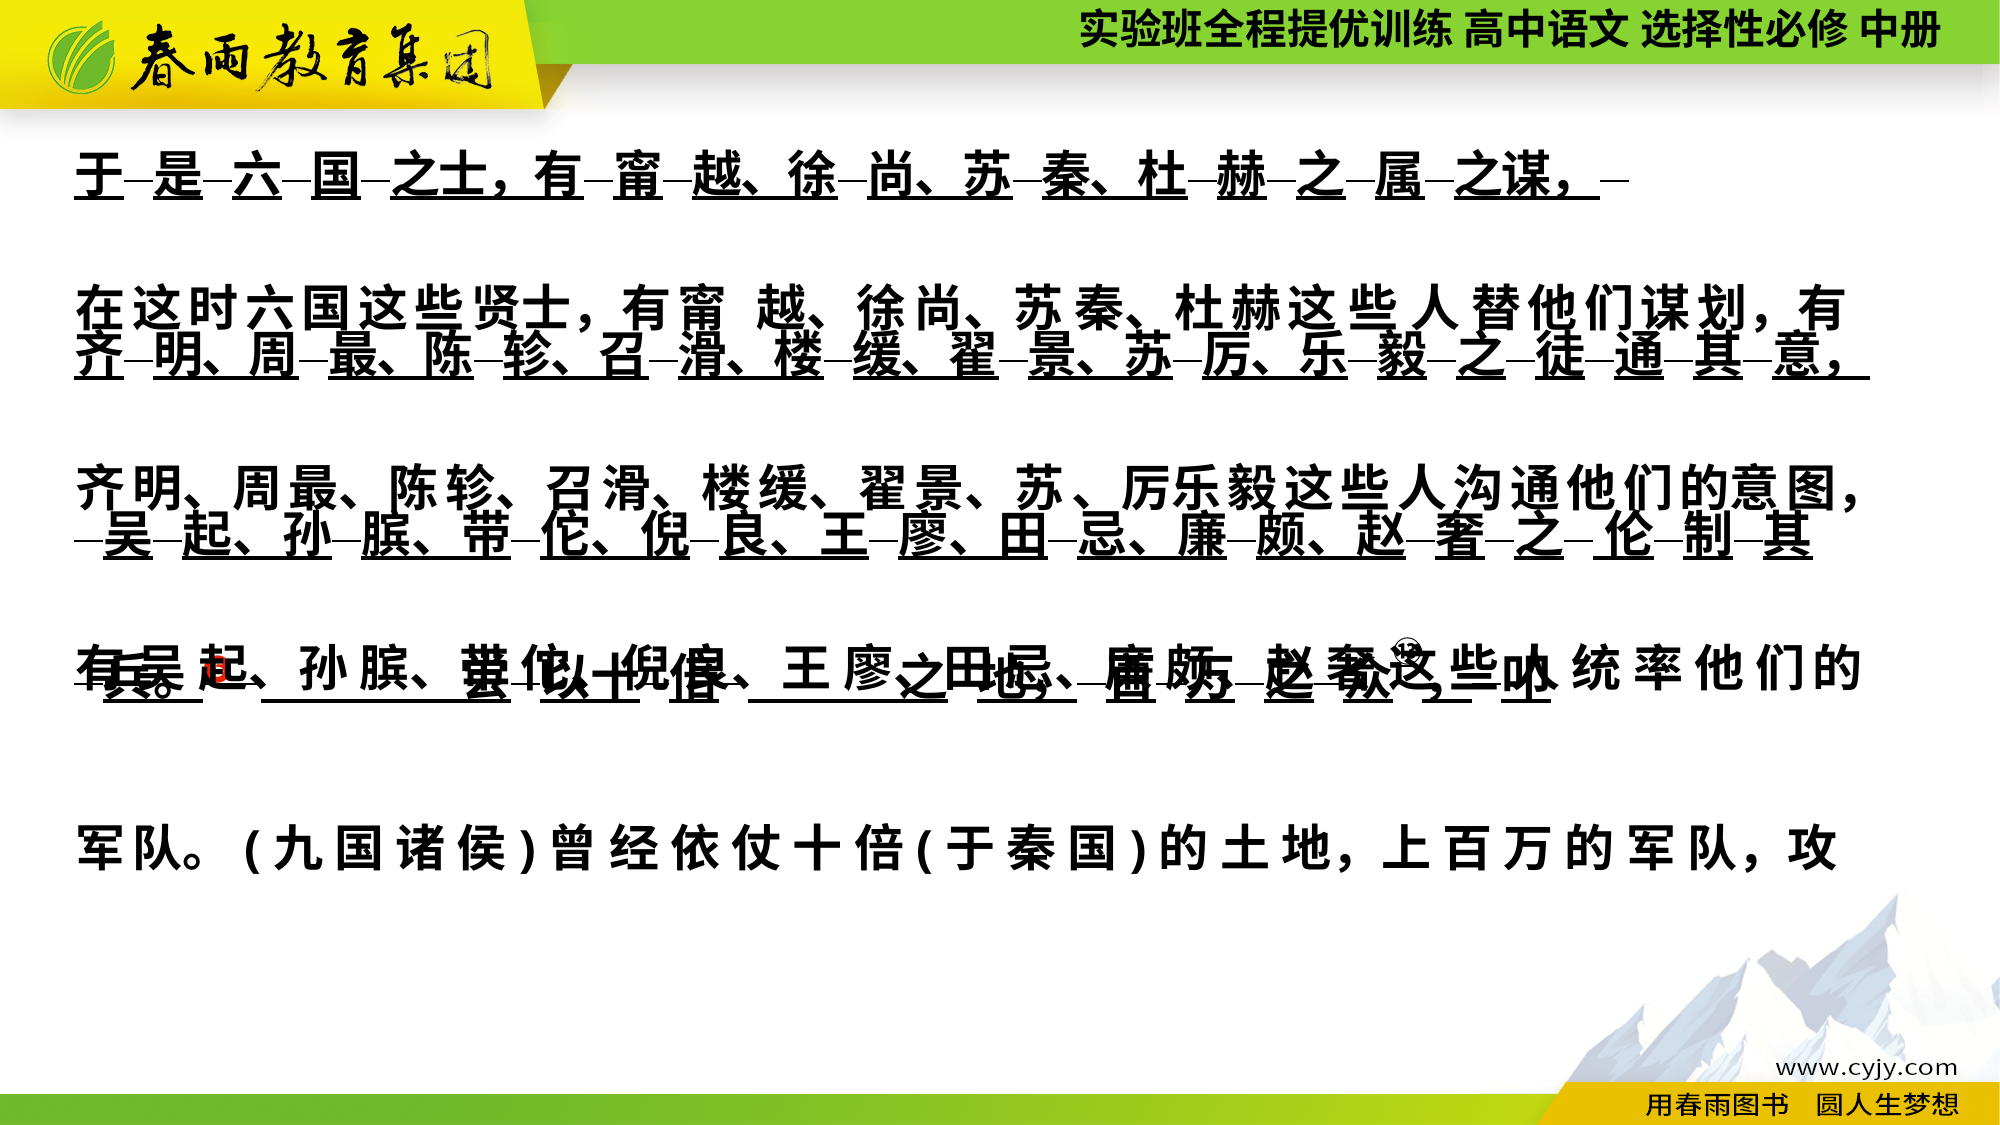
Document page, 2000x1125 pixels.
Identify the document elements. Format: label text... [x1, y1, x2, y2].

picture [0, 0, 2000, 1125]
text_box 在 这 时 六 国 这 些 贤士，有 甯 越、徐 尚、苏 秦、杜 赫 这 些 人 替 他 们 谋 划，有 齐 明、周 最、陈 轸、召 滑、楼 缓、翟 景、苏 、厉乐 毅 这 些 人 沟 通 他 们 的意 图， 有 吴 起、孙 膑、带 佗、倪 良、王 廖、田 忌、廉 颇、赵 奢 这 些 人 统 率 他 们 的 军 队。(九 国 诸 侯)曾 经 依 仗 十 倍(于 秦 国)的 土 地，上 百 万 的 军 队，攻 [60, 148, 1945, 884]
